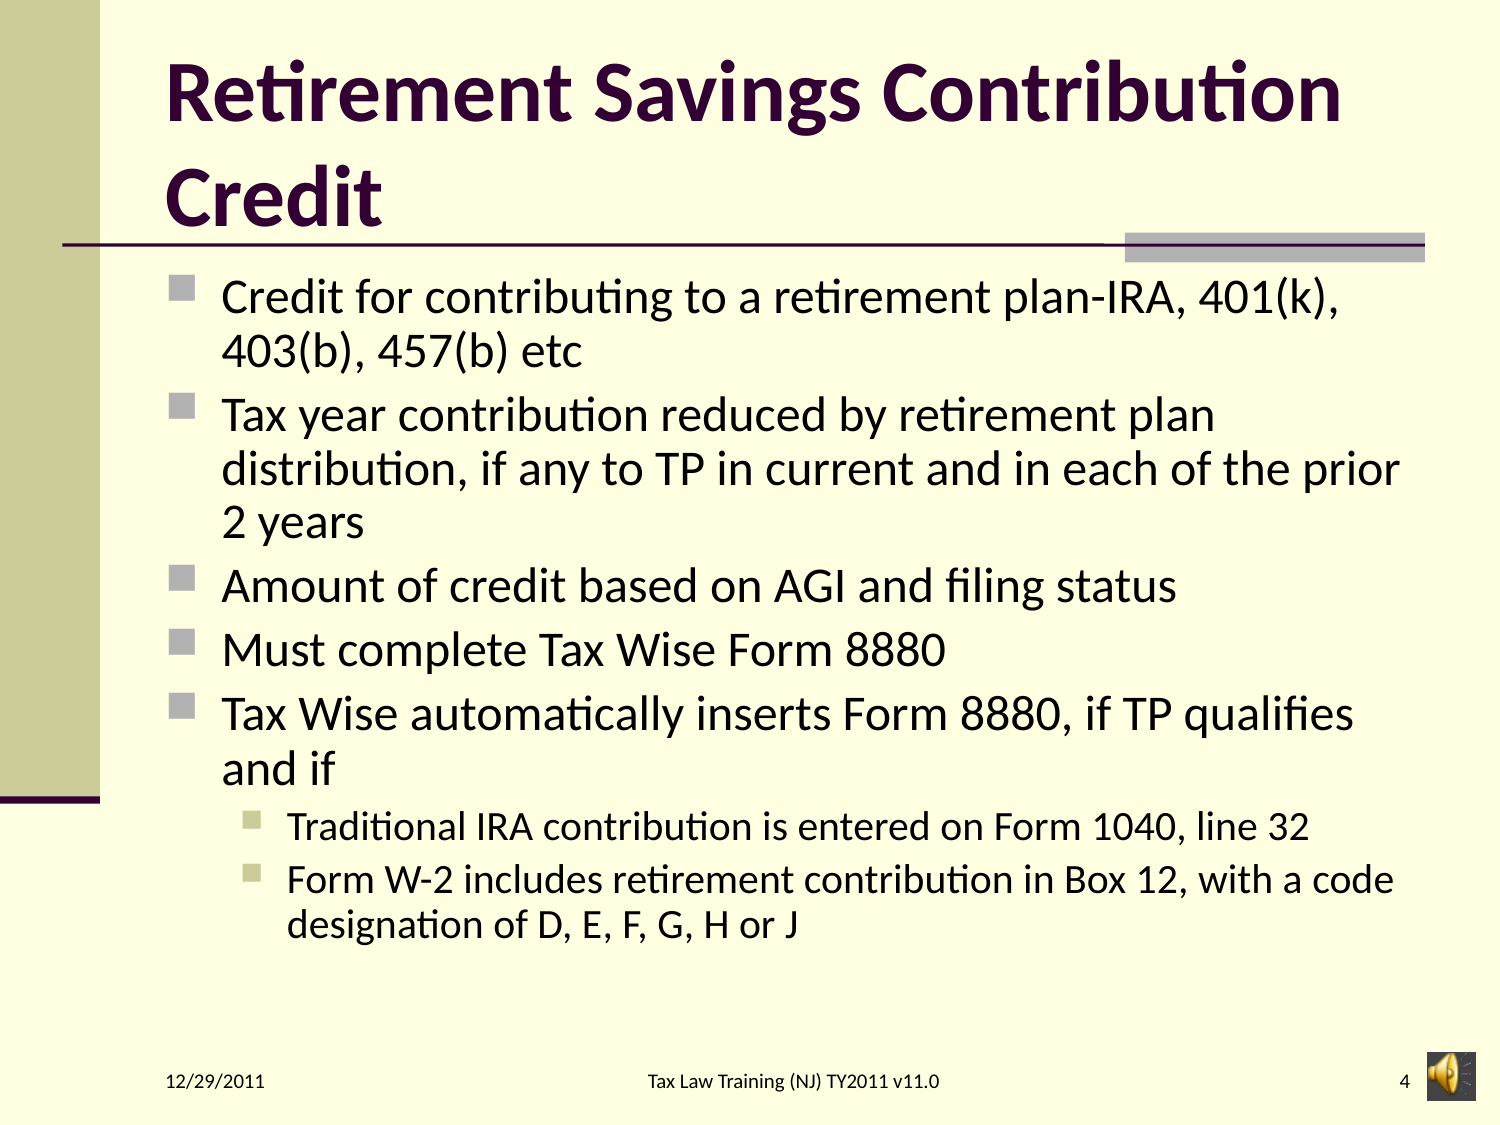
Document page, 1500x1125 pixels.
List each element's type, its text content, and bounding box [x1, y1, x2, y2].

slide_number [149, 1050, 476, 1101]
picture [1426, 1051, 1477, 1102]
title Retirement Savings Contribution Credit [150, 45, 1425, 234]
slide_number 4 [1112, 1049, 1426, 1101]
list Credit for contributing to a retirement plan-IRA, 401(k), 403(b), 457(b) etc Tax year contribution reduced by retirement plan distribution, if any to TP in current and in each of the prior 2 years Amount of credit based on AGI and filing status Must complete Tax Wise Form 8880 Tax Wise automatically inserts Form 8880, if TP qualifies and if Traditional IRA contribution is entered on Form 1040, line 32 Form W-2 includes retirement contribution in Box 12, with a code designation of D, E, F, G, H or J [150, 262, 1425, 1038]
footer Tax Law Training (NJ) TY2011 v11.0 [549, 1049, 1038, 1101]
